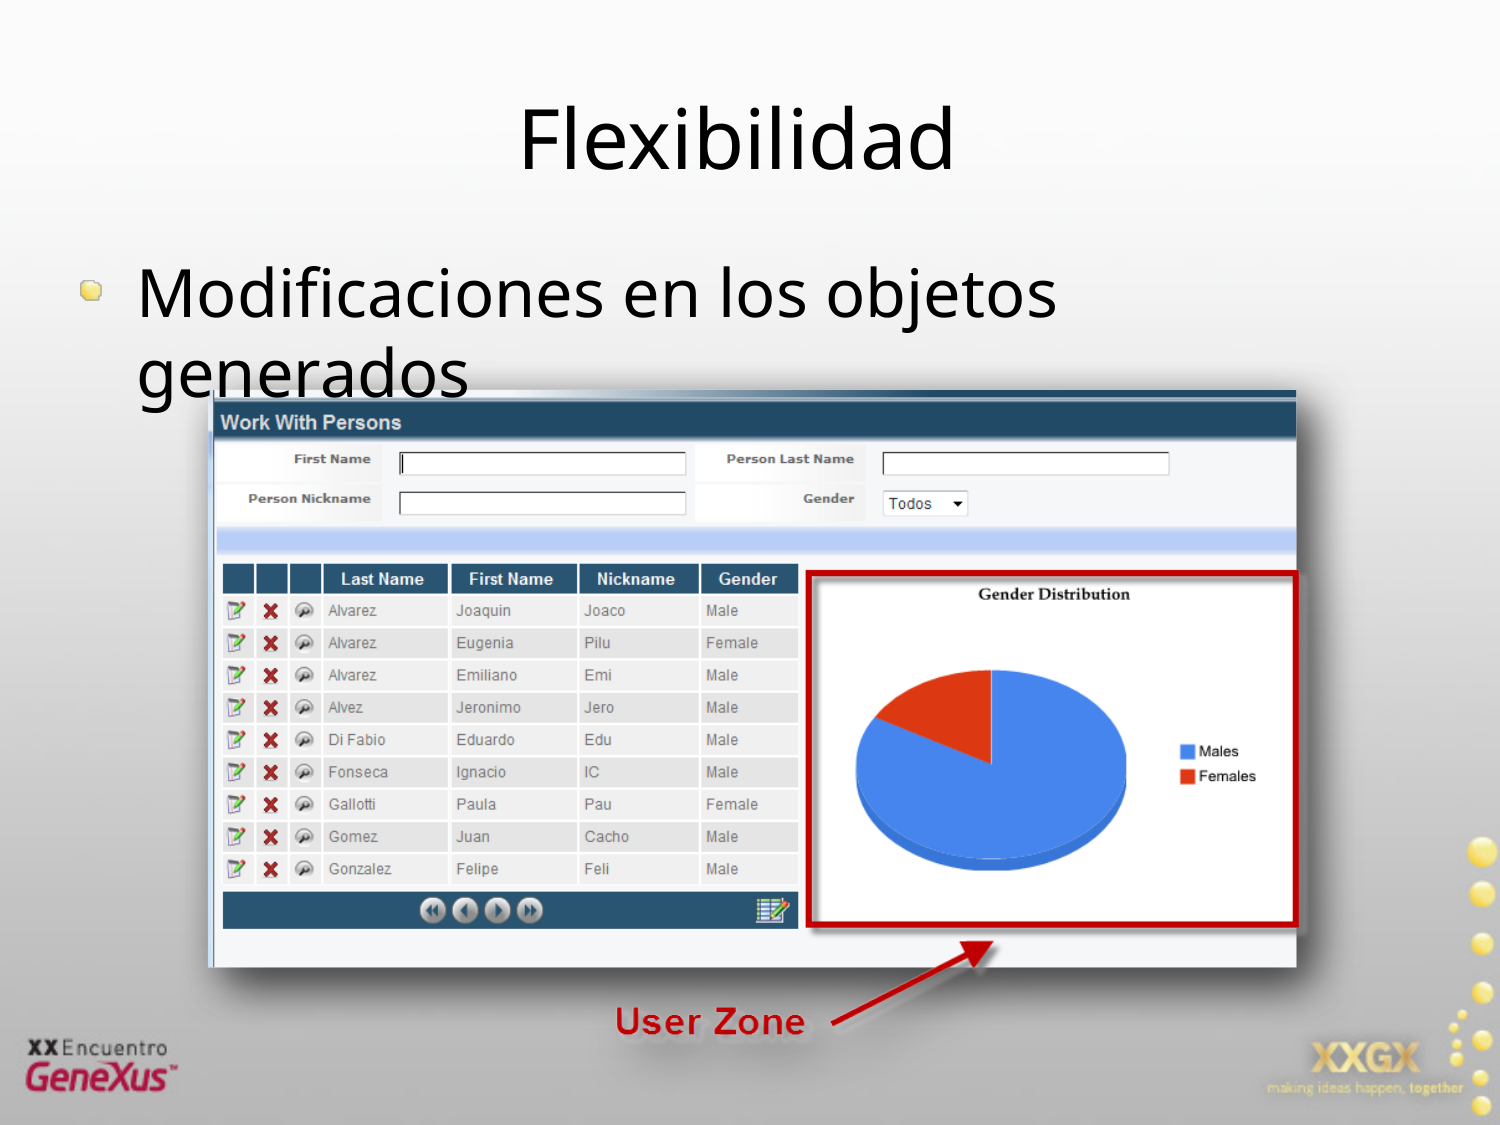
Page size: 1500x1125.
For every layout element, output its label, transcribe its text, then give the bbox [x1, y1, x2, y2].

list Modificaciones en los objetos generados [64, 243, 1414, 1024]
picture [0, 0, 1500, 1125]
title Flexibilidad [64, 42, 1412, 231]
